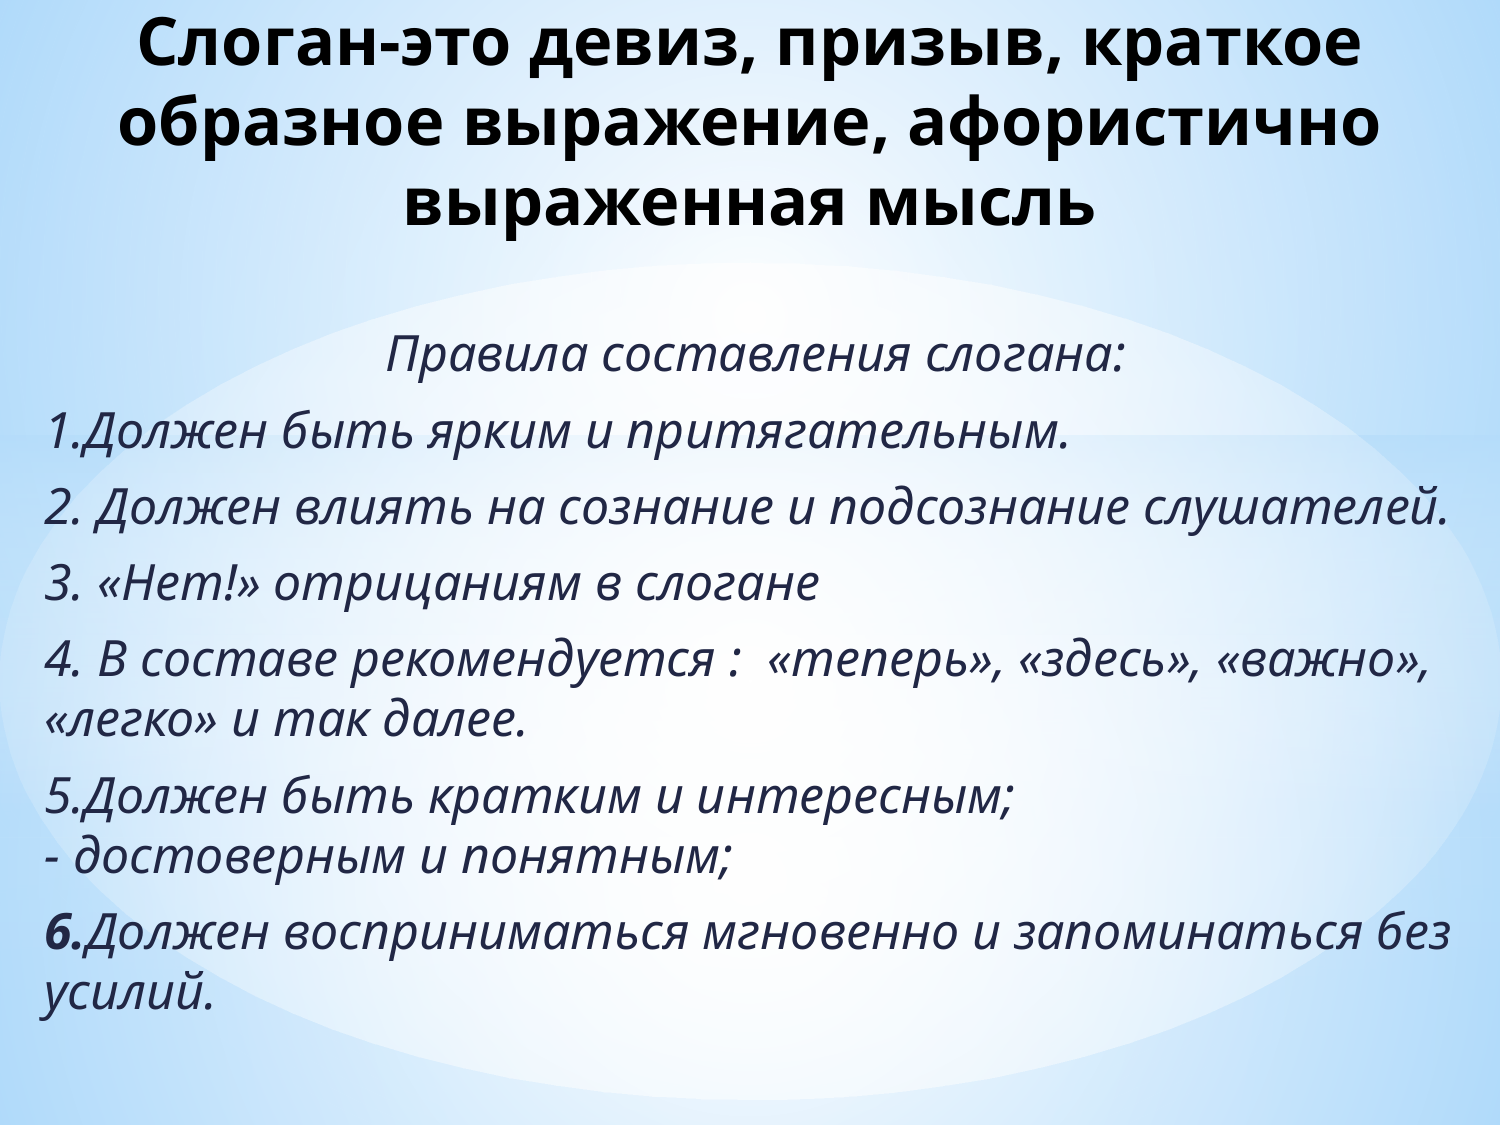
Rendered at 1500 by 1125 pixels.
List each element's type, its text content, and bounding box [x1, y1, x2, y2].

title Слоган-это девиз, призыв, краткое образное выражение, афористично выраженная мысль [29, 19, 1471, 314]
list Правила составления слогана: 1.Должен быть ярким и притягательным. 2. Должен влиять на сознание и подсознание слушателей. 3. «Нет!» отрицаниям в слогане 4. В составе рекомендуется : «теперь», «здесь», «важно», «легко» и так далее. 5.Должен быть кратким и интересным; - достоверным и понятным; 6.Должен восприниматься мгновенно и запоминаться без усилий. [29, 314, 1483, 1083]
